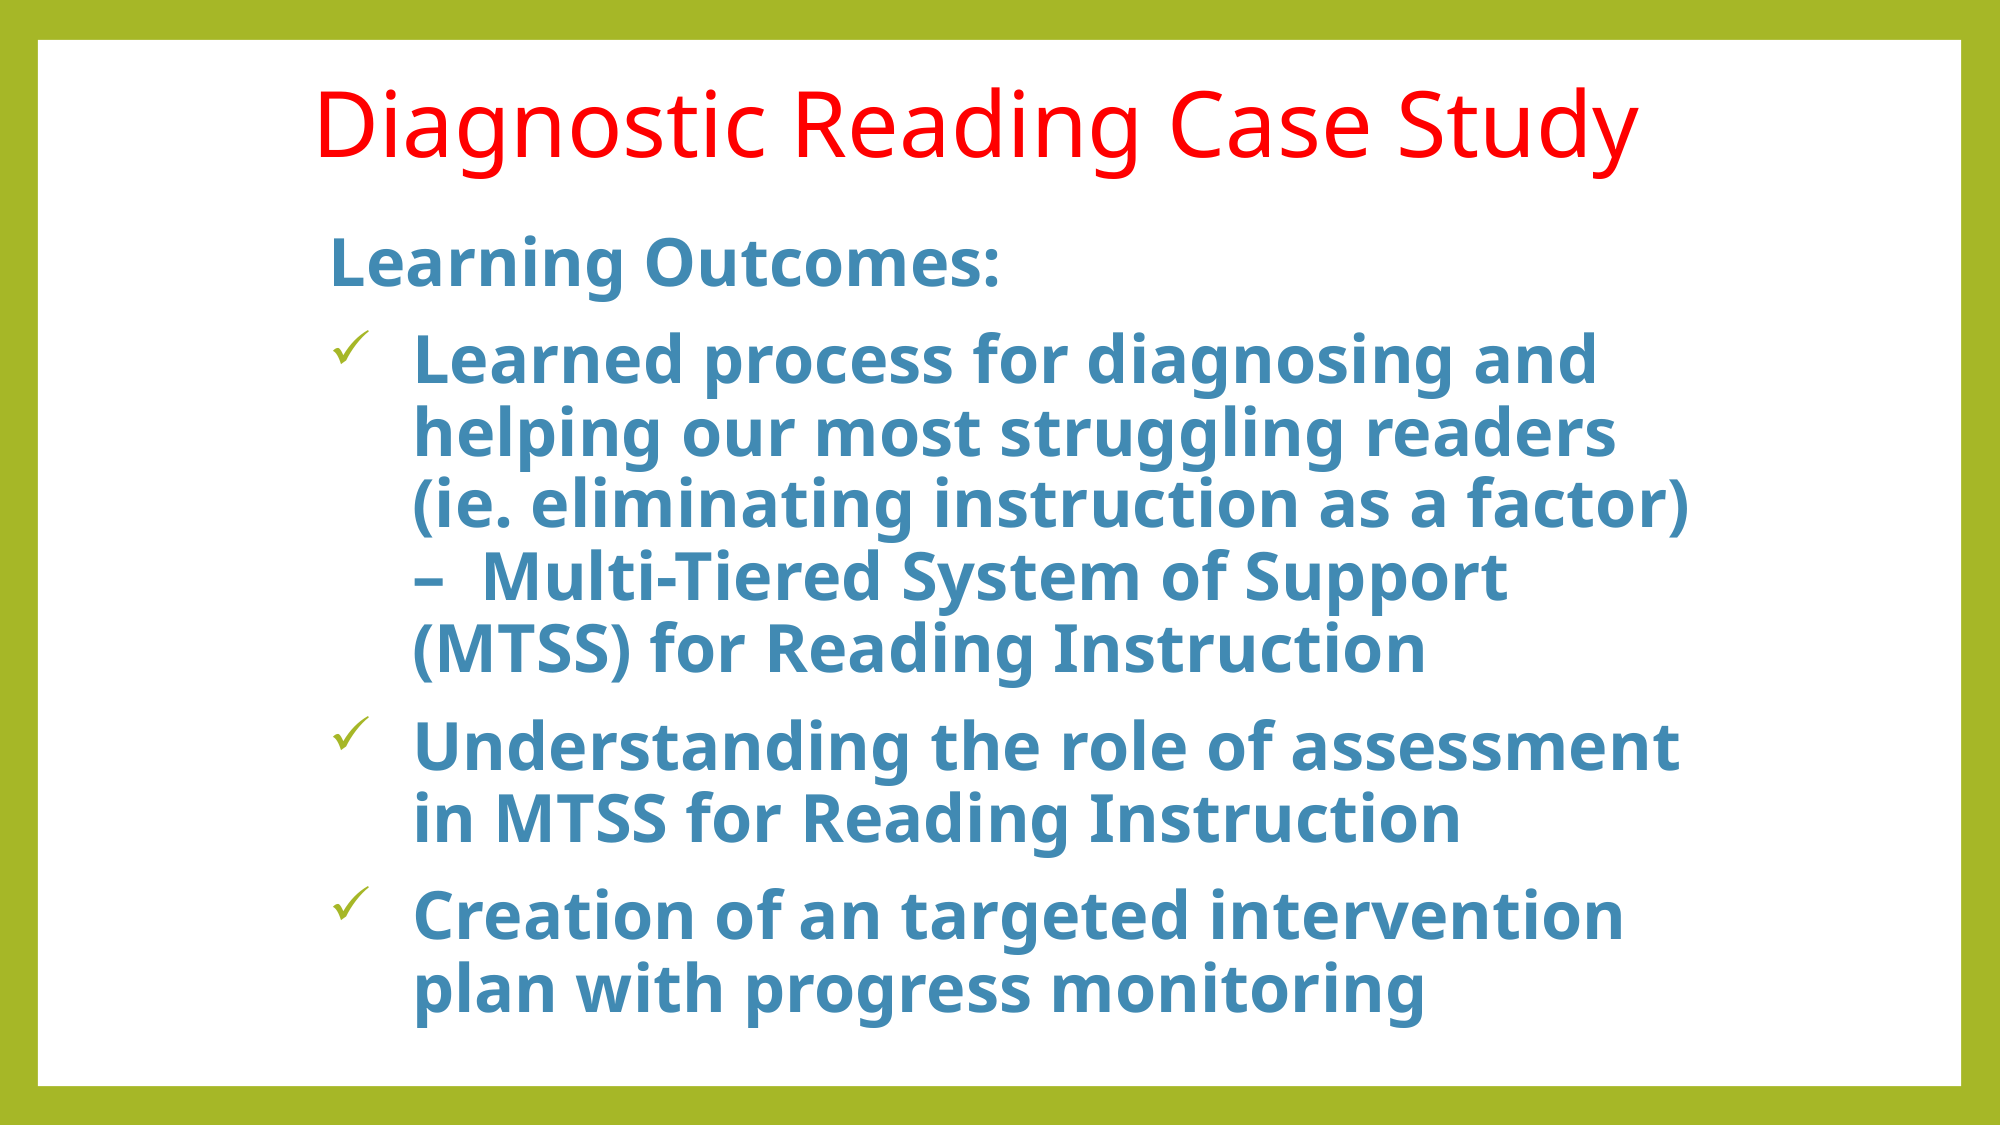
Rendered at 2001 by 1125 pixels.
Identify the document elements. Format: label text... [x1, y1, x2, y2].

title Diagnostic Reading Case Study [297, 42, 1685, 213]
list Learning Outcomes: Learned process for diagnosing and helping our most struggling readers (ie. eliminating instruction as a factor) – Multi-Tiered System of Support (MTSS) for Reading Instruction Understanding the role of assessment in MTSS for Reading Instruction Creation of an targeted intervention plan with progress monitoring [297, 220, 1713, 1125]
